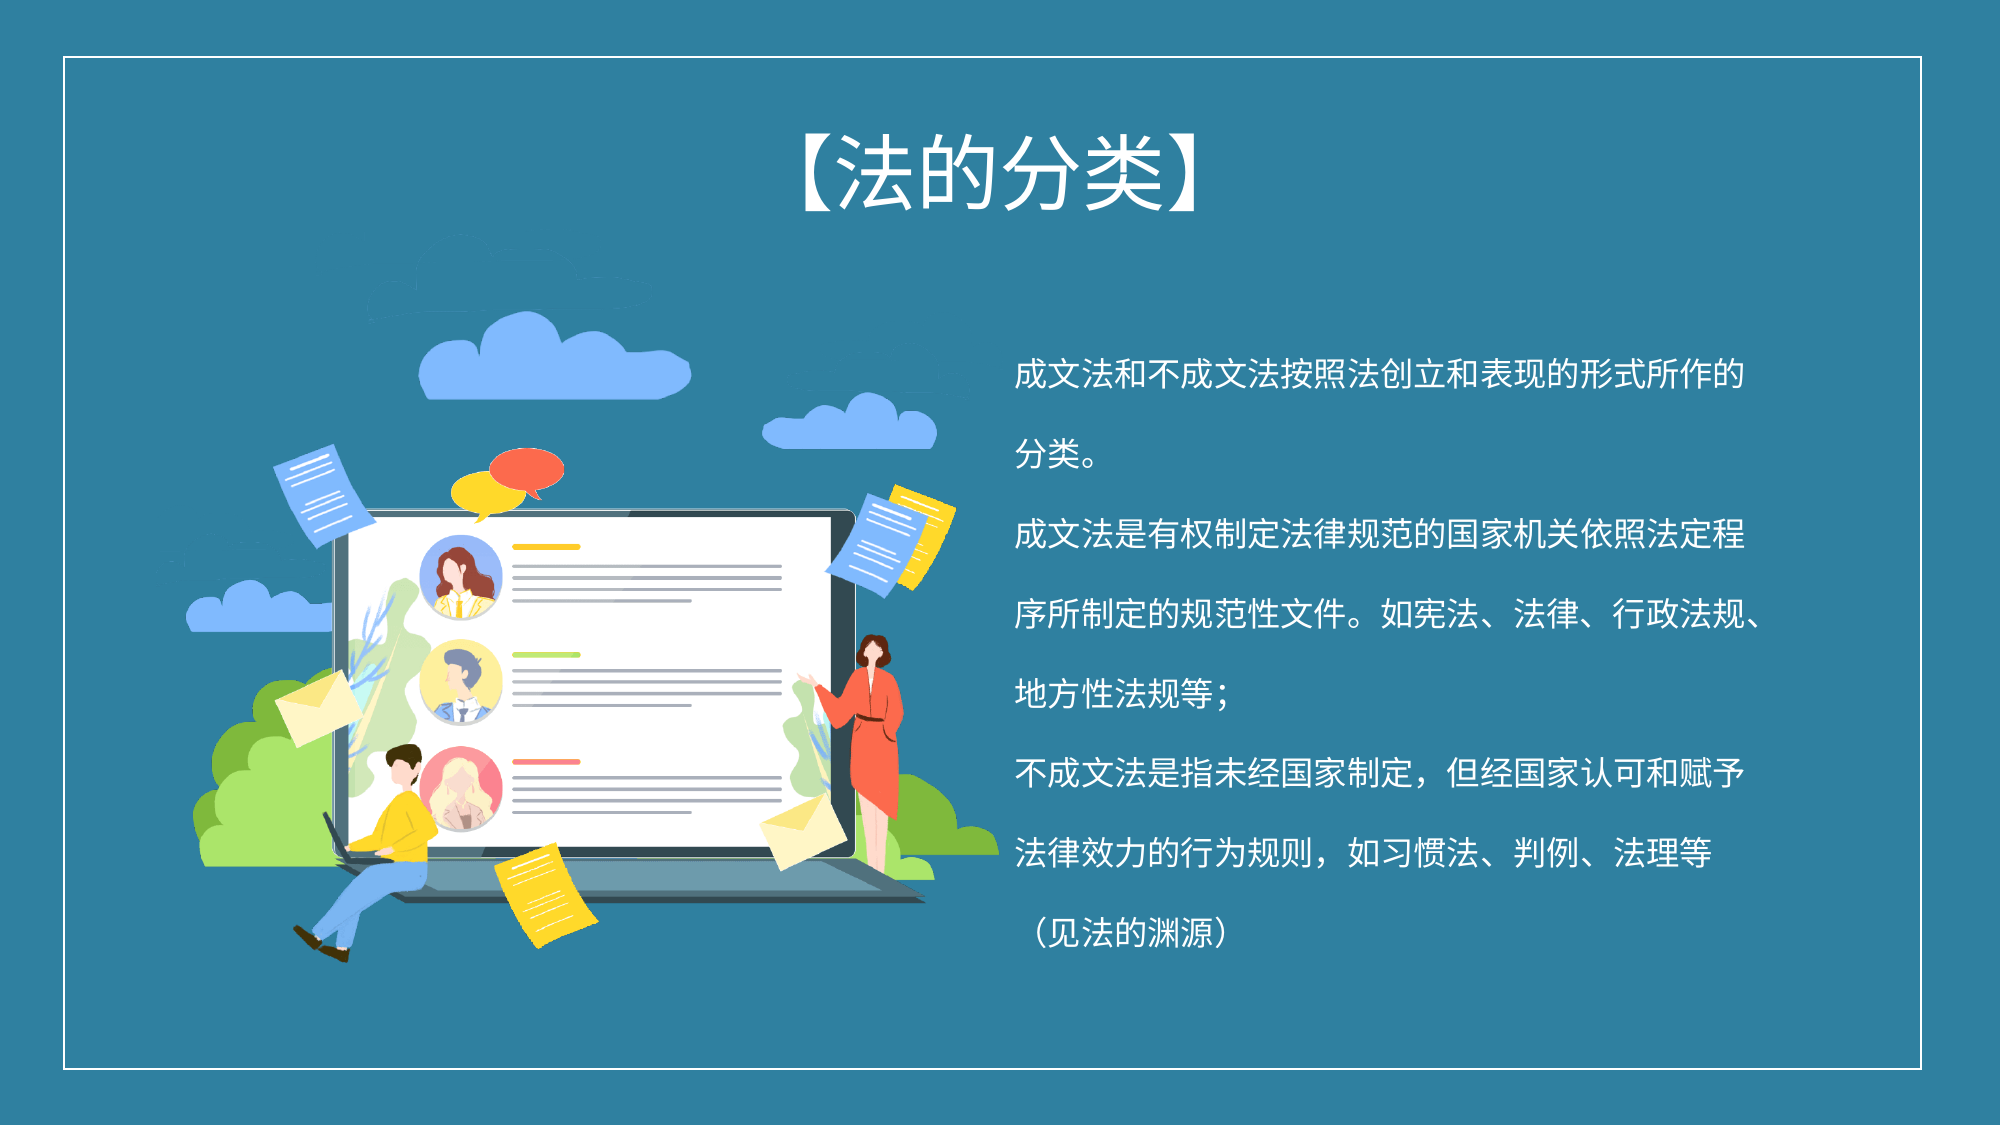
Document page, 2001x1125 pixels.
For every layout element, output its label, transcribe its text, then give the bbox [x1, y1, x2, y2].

text_box 【法的分类】 [735, 113, 1265, 229]
text_box 成文法和不成文法按照法创立和表现的形式所作的分类。 成文法是有权制定法律规范的国家机关依照法定程序所制定的规范性文件。如宪法、法律、行政法规、地方性法规等； 不成文法是指未经国家制定，但经国家认可和赋予法律效力的行为规则，如习惯法、判例、法理等（见法的渊源） [1023, 305, 1794, 960]
picture [156, 229, 1023, 1096]
